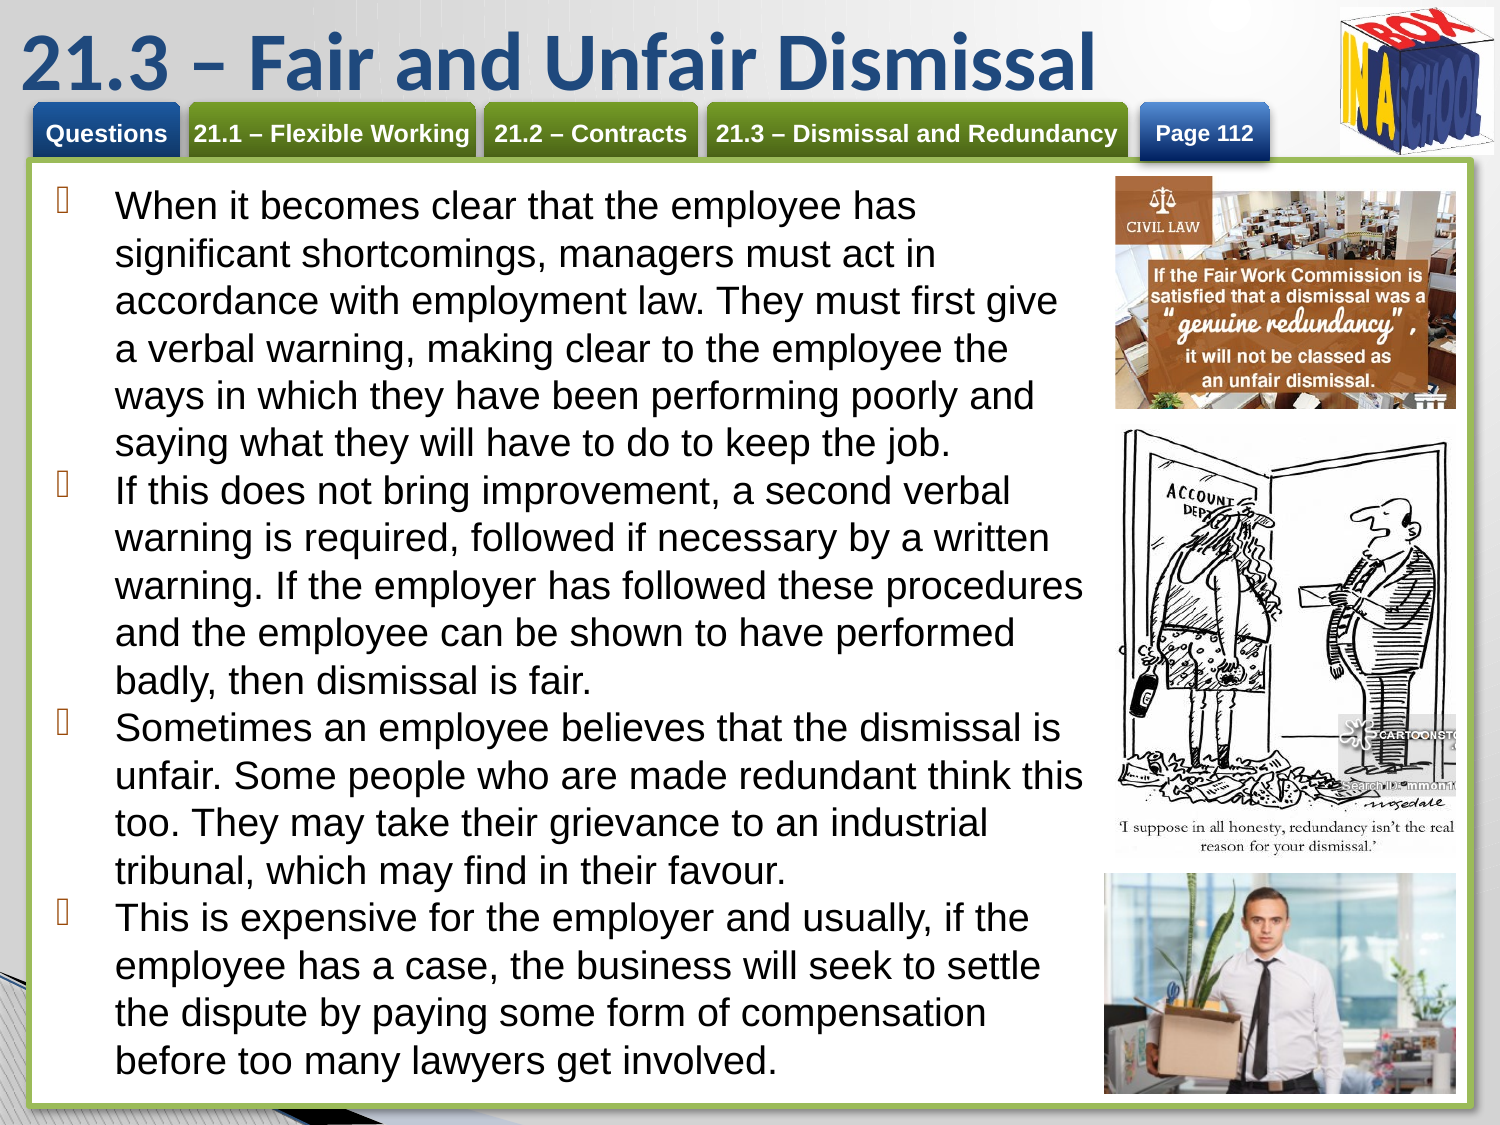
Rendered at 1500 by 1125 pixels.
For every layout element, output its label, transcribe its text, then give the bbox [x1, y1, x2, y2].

picture [1115, 175, 1457, 410]
picture [1104, 872, 1457, 1095]
picture [1340, 7, 1495, 155]
picture [281, 1114, 303, 1125]
picture [1115, 423, 1457, 859]
title 21.3 – Fair and Unfair Dismissal [5, 11, 1270, 102]
text_box When it becomes clear that the employee has significant shortcomings, managers must act in accordance with employment law. They must first give a verbal warning, making clear to the employee the ways in which they have been performing poorly and saying what they will have to do to keep the job. If this does not bring improvement, a second verbal warning is required, followed if necessary by a written warning. If the employer has followed these procedures and the employee can be shown to have performed badly, then dismissal is fair. Sometimes an employee believes that the dismissal is unfair. Some people who are made redundant think this too. They may take their grievance to an industrial tribunal, which may find in their favour. This is expensive for the employer and usually, if the employee has a case, the business will seek to settle the dispute by paying some form of compensation before too many lawyers get involved. [41, 172, 1105, 1090]
text_box Page 112 [1139, 101, 1270, 161]
